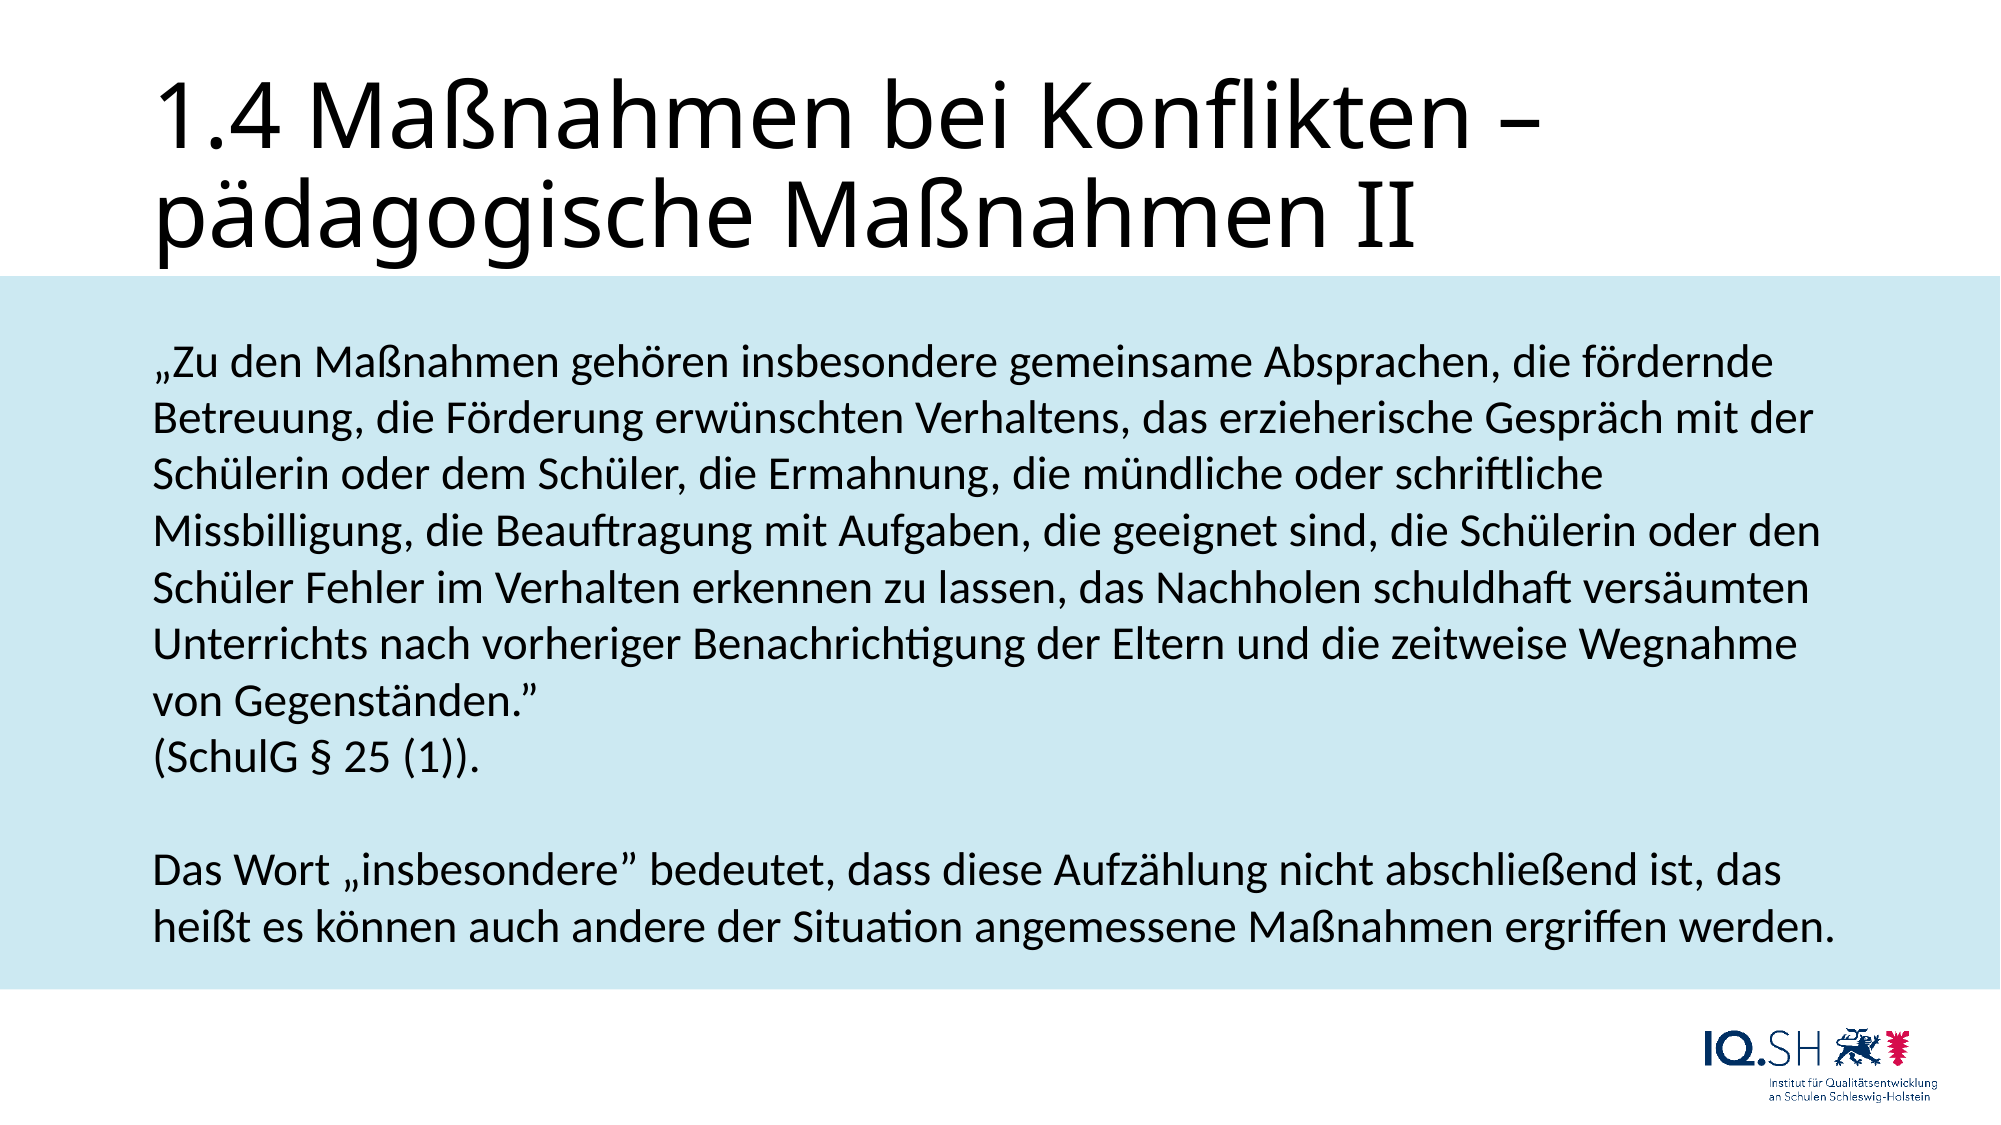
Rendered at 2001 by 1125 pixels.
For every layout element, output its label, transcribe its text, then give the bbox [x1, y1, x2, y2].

title 1.4 Maßnahmen bei Konflikten – pädagogische Maßnahmen II [137, 59, 1863, 278]
list „Zu den Maßnahmen gehören insbesondere gemeinsame Absprachen, die fördernde Betreuung, die Förderung erwünschten Verhaltens, das erzieherische Gespräch mit der Schülerin oder dem Schüler, die Ermahnung, die mündliche oder schriftliche Missbilligung, die Beauftragung mit Aufgaben, die geeignet sind, die Schülerin oder den Schüler Fehler im Verhalten erkennen zu lassen, das Nachholen schuldhaft versäumten Unterrichts nach vorheriger Benachrichtigung der Eltern und die zeitweise Wegnahme von Gegenständen.” (SchulG § 25 (1)). Das Wort „insbesondere” bedeutet, dass diese Aufzählung nicht abschließend ist, das heißt es können auch andere der Situation angemessene Maßnahmen ergriffen werden. [137, 299, 1863, 982]
picture [1705, 1028, 1937, 1103]
